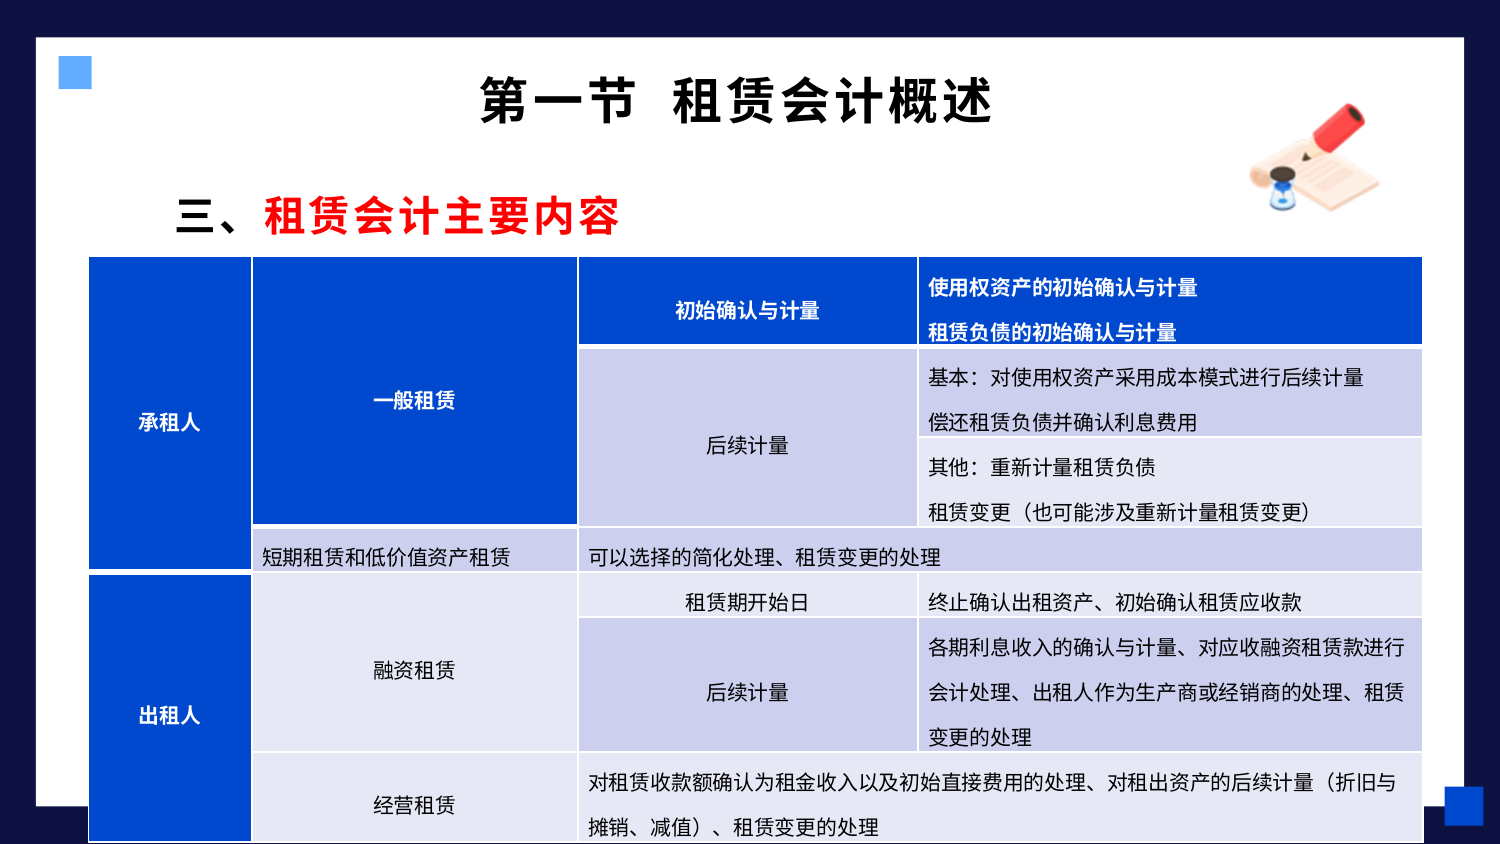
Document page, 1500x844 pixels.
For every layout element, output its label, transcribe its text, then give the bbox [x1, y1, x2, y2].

table_header 初始确认与计量 [579, 257, 917, 344]
table_cell 其他：重新计量租赁负债 租赁变更（也可能涉及重新计量租赁变更） [919, 438, 1422, 526]
list 三、租赁会计主要内容 [157, 179, 1365, 256]
table_cell 终止确认出租资产、初始确认租赁应收款 [919, 573, 1422, 616]
table_cell 短期租赁和低价值资产租赁 [253, 529, 577, 571]
table_cell 各期利息收入的确认与计量、对应收融资租赁款进行会计处理、出租人作为生产商或经销商的处理、租赁变更的处理 [919, 618, 1422, 751]
table_cell 后续计量 [579, 618, 917, 751]
table_header 承租人 [89, 257, 251, 569]
table_cell 对租赁收款额确认为租金收入以及初始直接费用的处理、对租出资产的后续计量（折旧与摊销、减值）、租赁变更的处理 [579, 753, 1422, 841]
table_header 一般租赁 [253, 257, 577, 524]
table_cell 融资租赁 [253, 573, 577, 751]
table_cell 可以选择的简化处理、租赁变更的处理 [579, 528, 1422, 571]
title 第一节 租赁会计概述 [141, 48, 1327, 138]
table_cell 租赁期开始日 [579, 573, 917, 616]
table_cell 基本：对使用权资产采用成本模式进行后续计量 偿还租赁负债并确认利息费用 [919, 349, 1422, 436]
table_cell 后续计量 [579, 349, 917, 526]
picture [1234, 79, 1385, 230]
table_header 使用权资产的初始确认与计量 租赁负债的初始确认与计量 [919, 257, 1422, 344]
table_cell 经营租赁 [253, 753, 577, 841]
table_cell 出租人 [89, 575, 251, 841]
